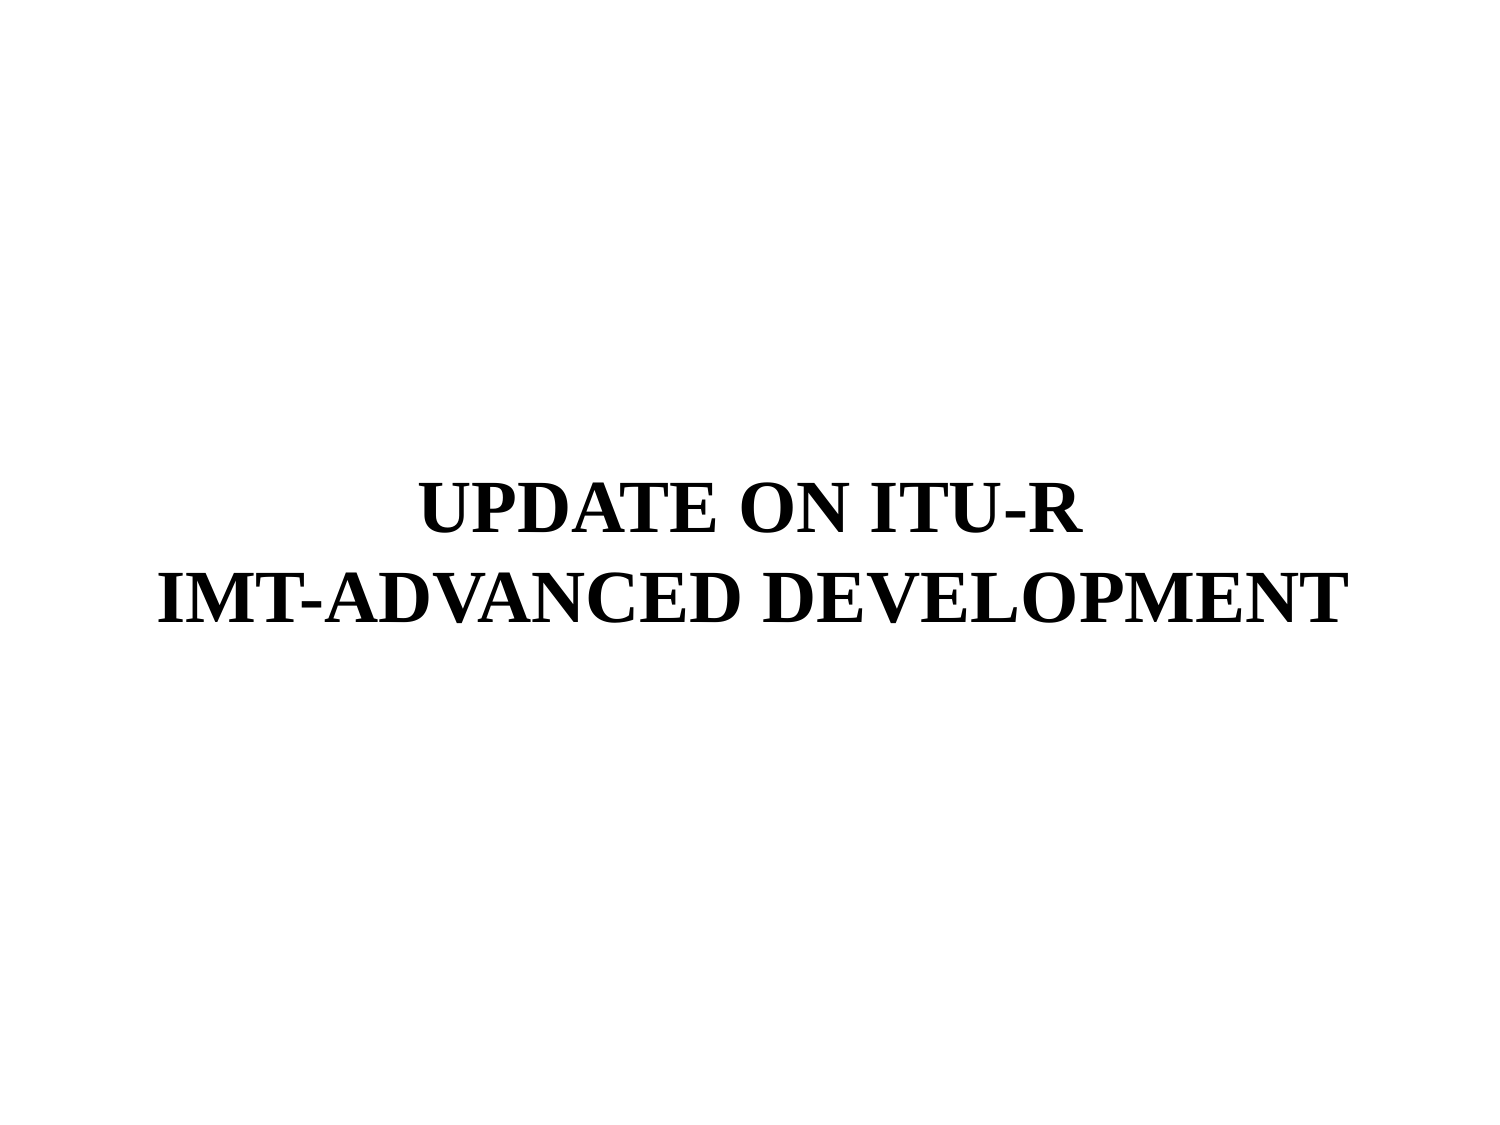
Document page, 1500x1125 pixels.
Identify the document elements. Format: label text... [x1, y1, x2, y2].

title Update on ITU-R IMT-Advanced development [112, 450, 1388, 674]
